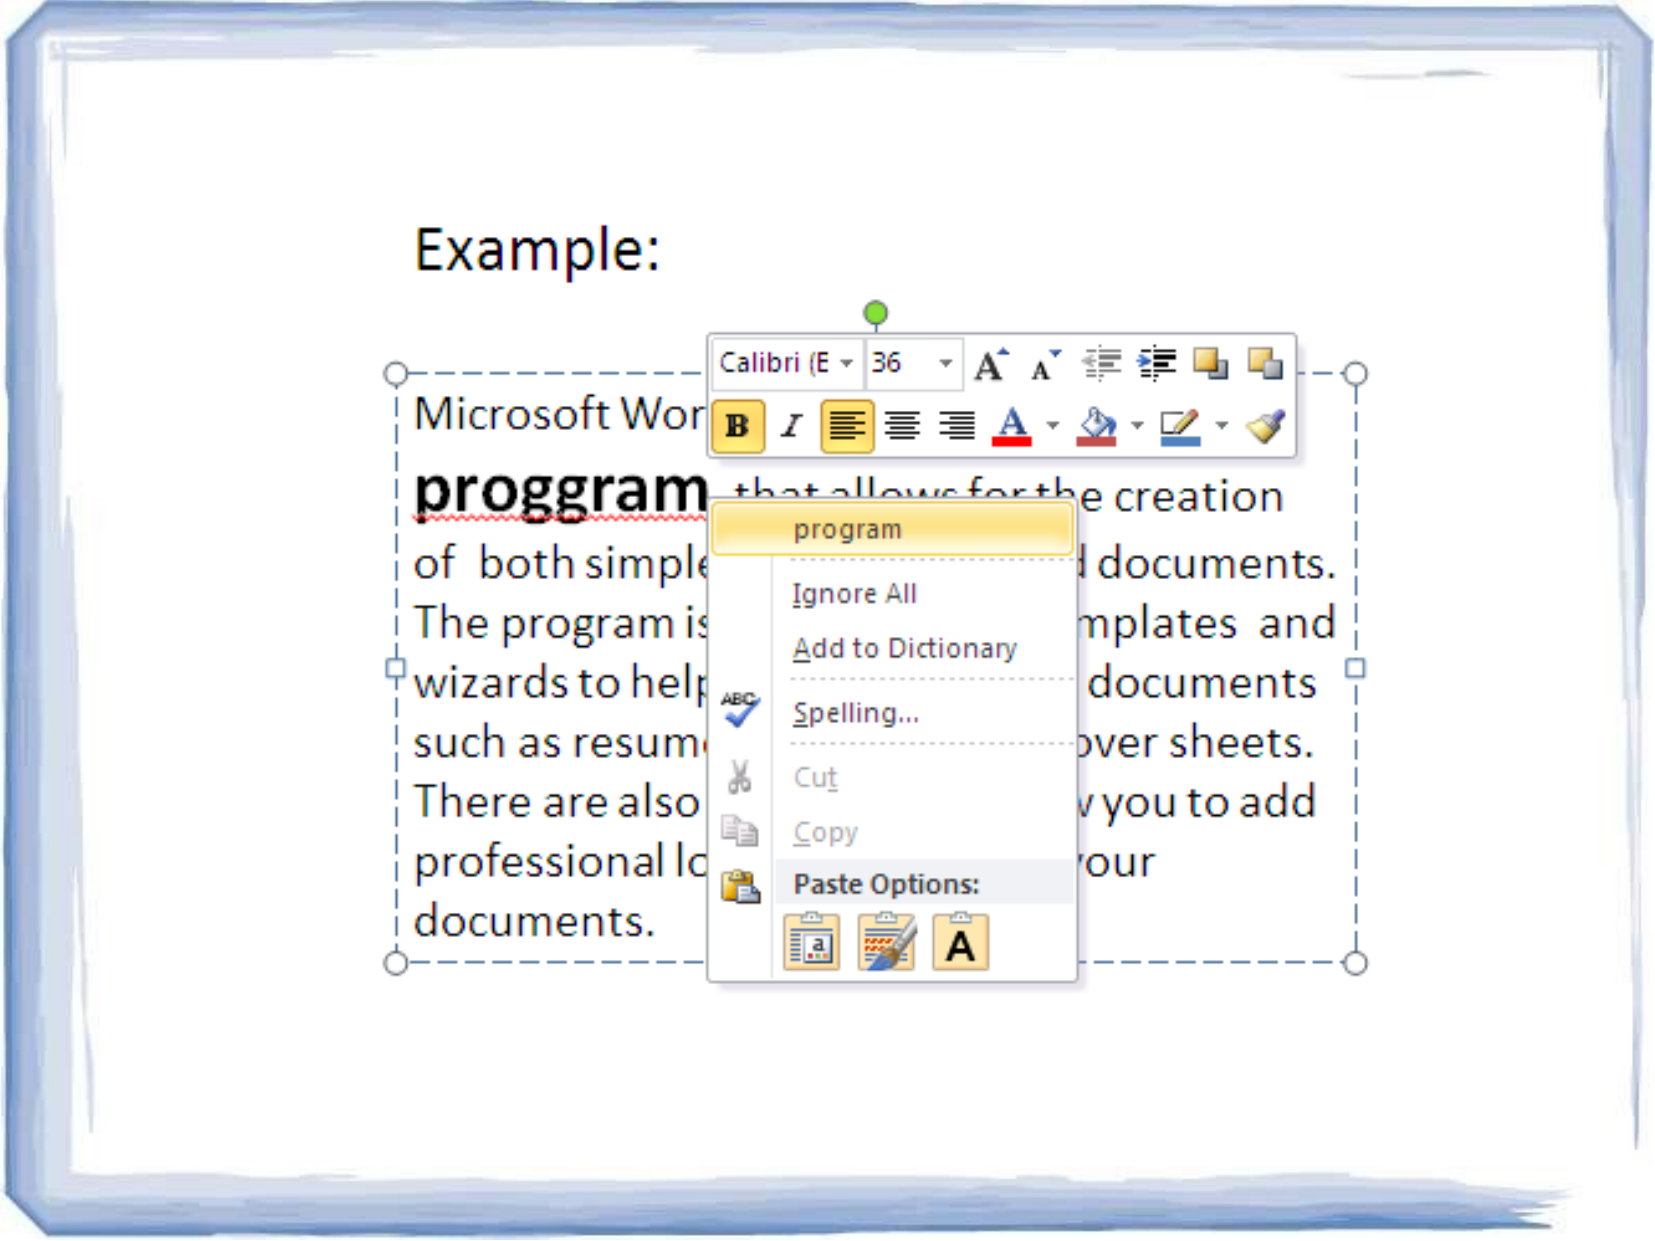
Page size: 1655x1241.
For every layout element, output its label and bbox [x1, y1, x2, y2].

text_box [314, 159, 1465, 1066]
picture [0, 0, 1654, 1240]
